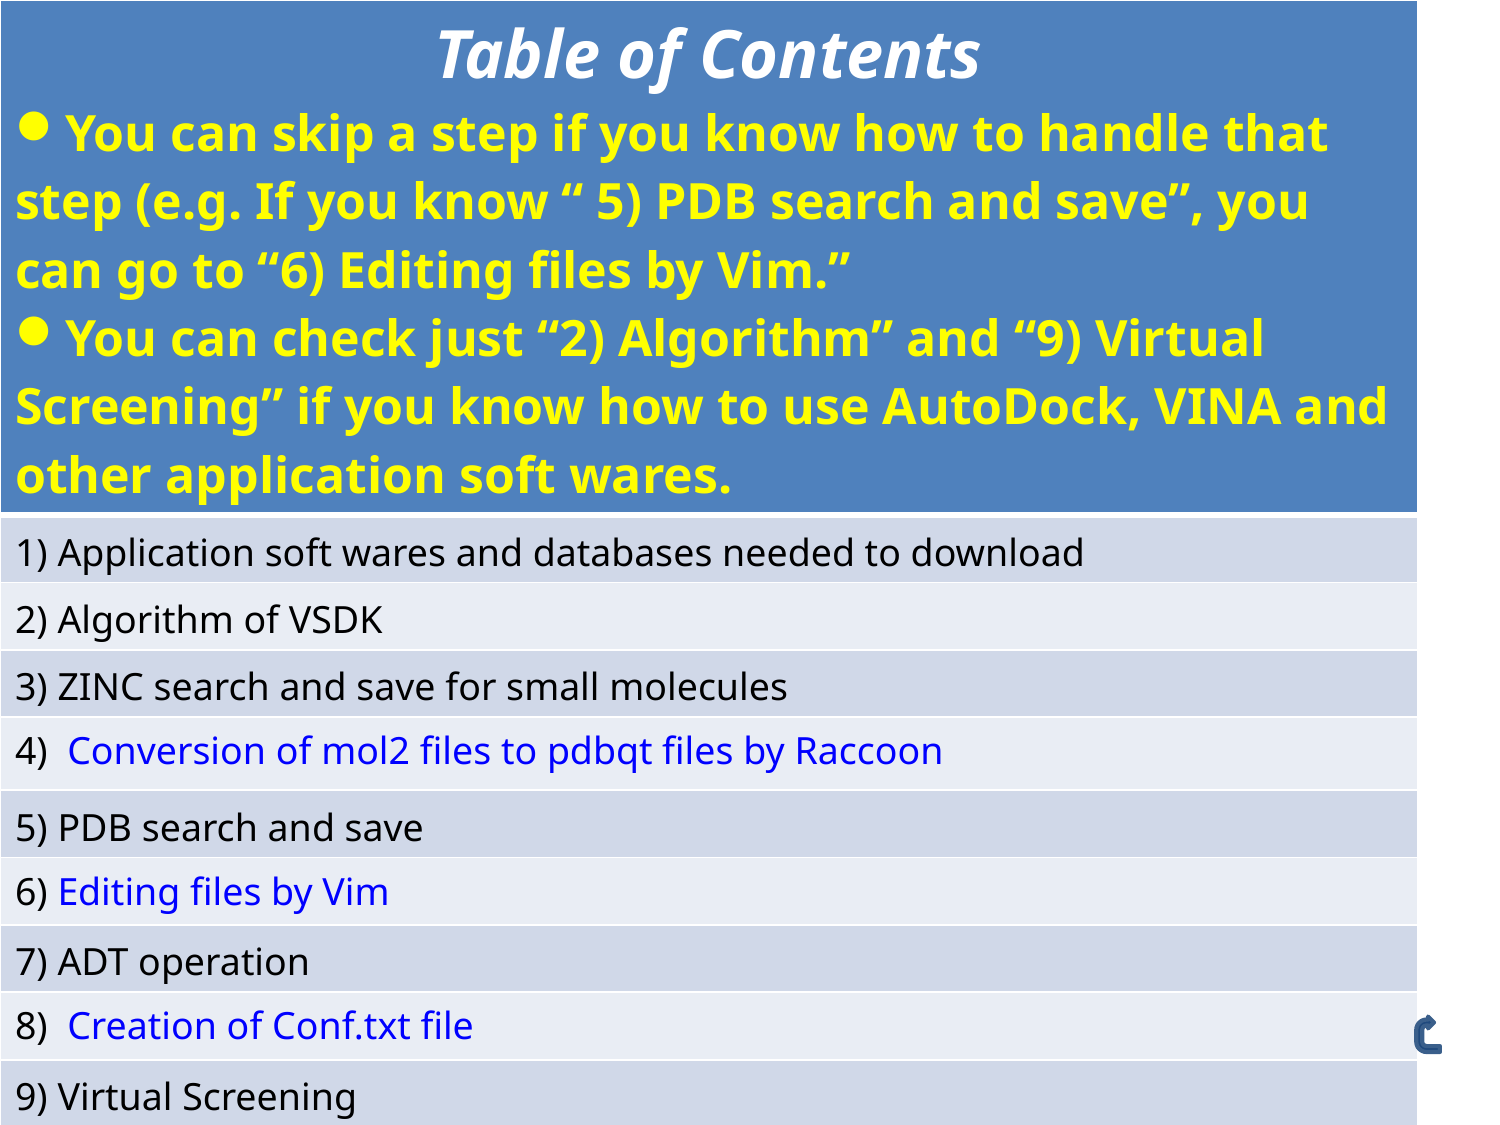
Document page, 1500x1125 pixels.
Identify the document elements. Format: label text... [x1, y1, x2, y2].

table_cell 3) ZINC search and save for small molecules [1, 651, 1417, 716]
text_box [1414, 1014, 1442, 1055]
table_cell 7) ADT operation [1, 926, 1417, 991]
table_cell 5) PDB search and save [1, 791, 1417, 857]
table_cell 6) Editing files by Vim [1, 858, 1417, 924]
table_cell 4) Conversion of mol2 files to pdbqt files by Raccoon [1, 718, 1417, 789]
table_cell 2) Algorithm of VSDK [1, 583, 1417, 649]
table_cell 1) Application soft wares and databases needed to download [1, 518, 1417, 582]
table_header Table of Contents You can skip a step if you know how to handle that step (e.g. If you know “ 5) PDB search and save”, you can go to “6) Editing files by Vim.” You can check just “2) Algorithm” and “9) Virtual Screening” if you know how to use AutoDock, VINA and other application soft wares. [1, 1, 1417, 512]
text_box [29, 834, 1459, 895]
table_cell 8) Creation of Conf.txt file [1, 993, 1417, 1059]
table_cell 9) Virtual Screening [1, 1061, 1417, 1125]
